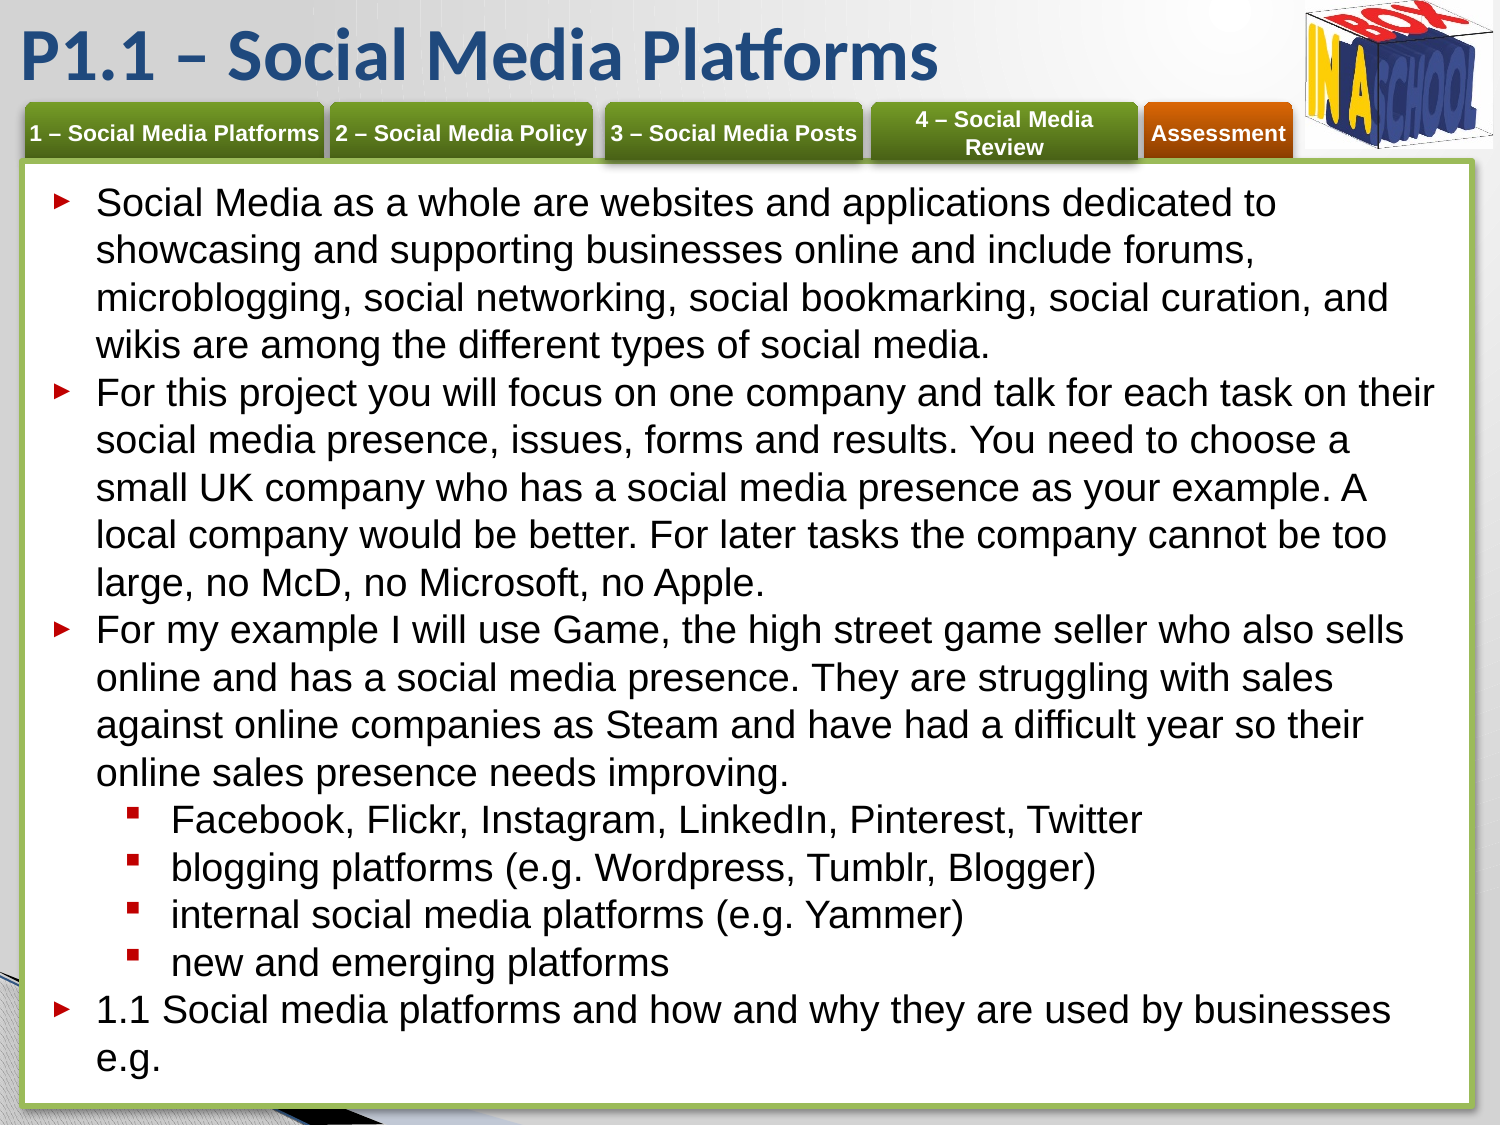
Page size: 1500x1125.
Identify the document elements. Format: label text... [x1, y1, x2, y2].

picture [1305, 0, 1494, 149]
title P1.1 – Social Media Platforms [5, 0, 1270, 102]
text_box Social Media as a whole are websites and applications dedicated to showcasing and supporting businesses online and include forums, microblogging, social networking, social bookmarking, social curation, and wikis are among the different types of social media. For this project you will focus on one company and talk for each task on their social media presence, issues, forms and results. You need to choose a small UK company who has a social media presence as your example. A local company would be better. For later tasks the company cannot be too large, no McD, no Microsoft, no Apple. For my example I will use Game, the high street game seller who also sells online and has a social media presence. They are struggling with sales against online companies as Steam and have had a difficult year so their online sales presence needs improving. Facebook, Flickr, Instagram, LinkedIn, Pinterest, Twitter blogging platforms (e.g. Wordpress, Tumblr, Blogger) internal social media platforms (e.g. Yammer) new and emerging platforms 1.1 Social media platforms and how and why they are used by businesses e.g. [34, 169, 1459, 1087]
picture [281, 1114, 303, 1125]
